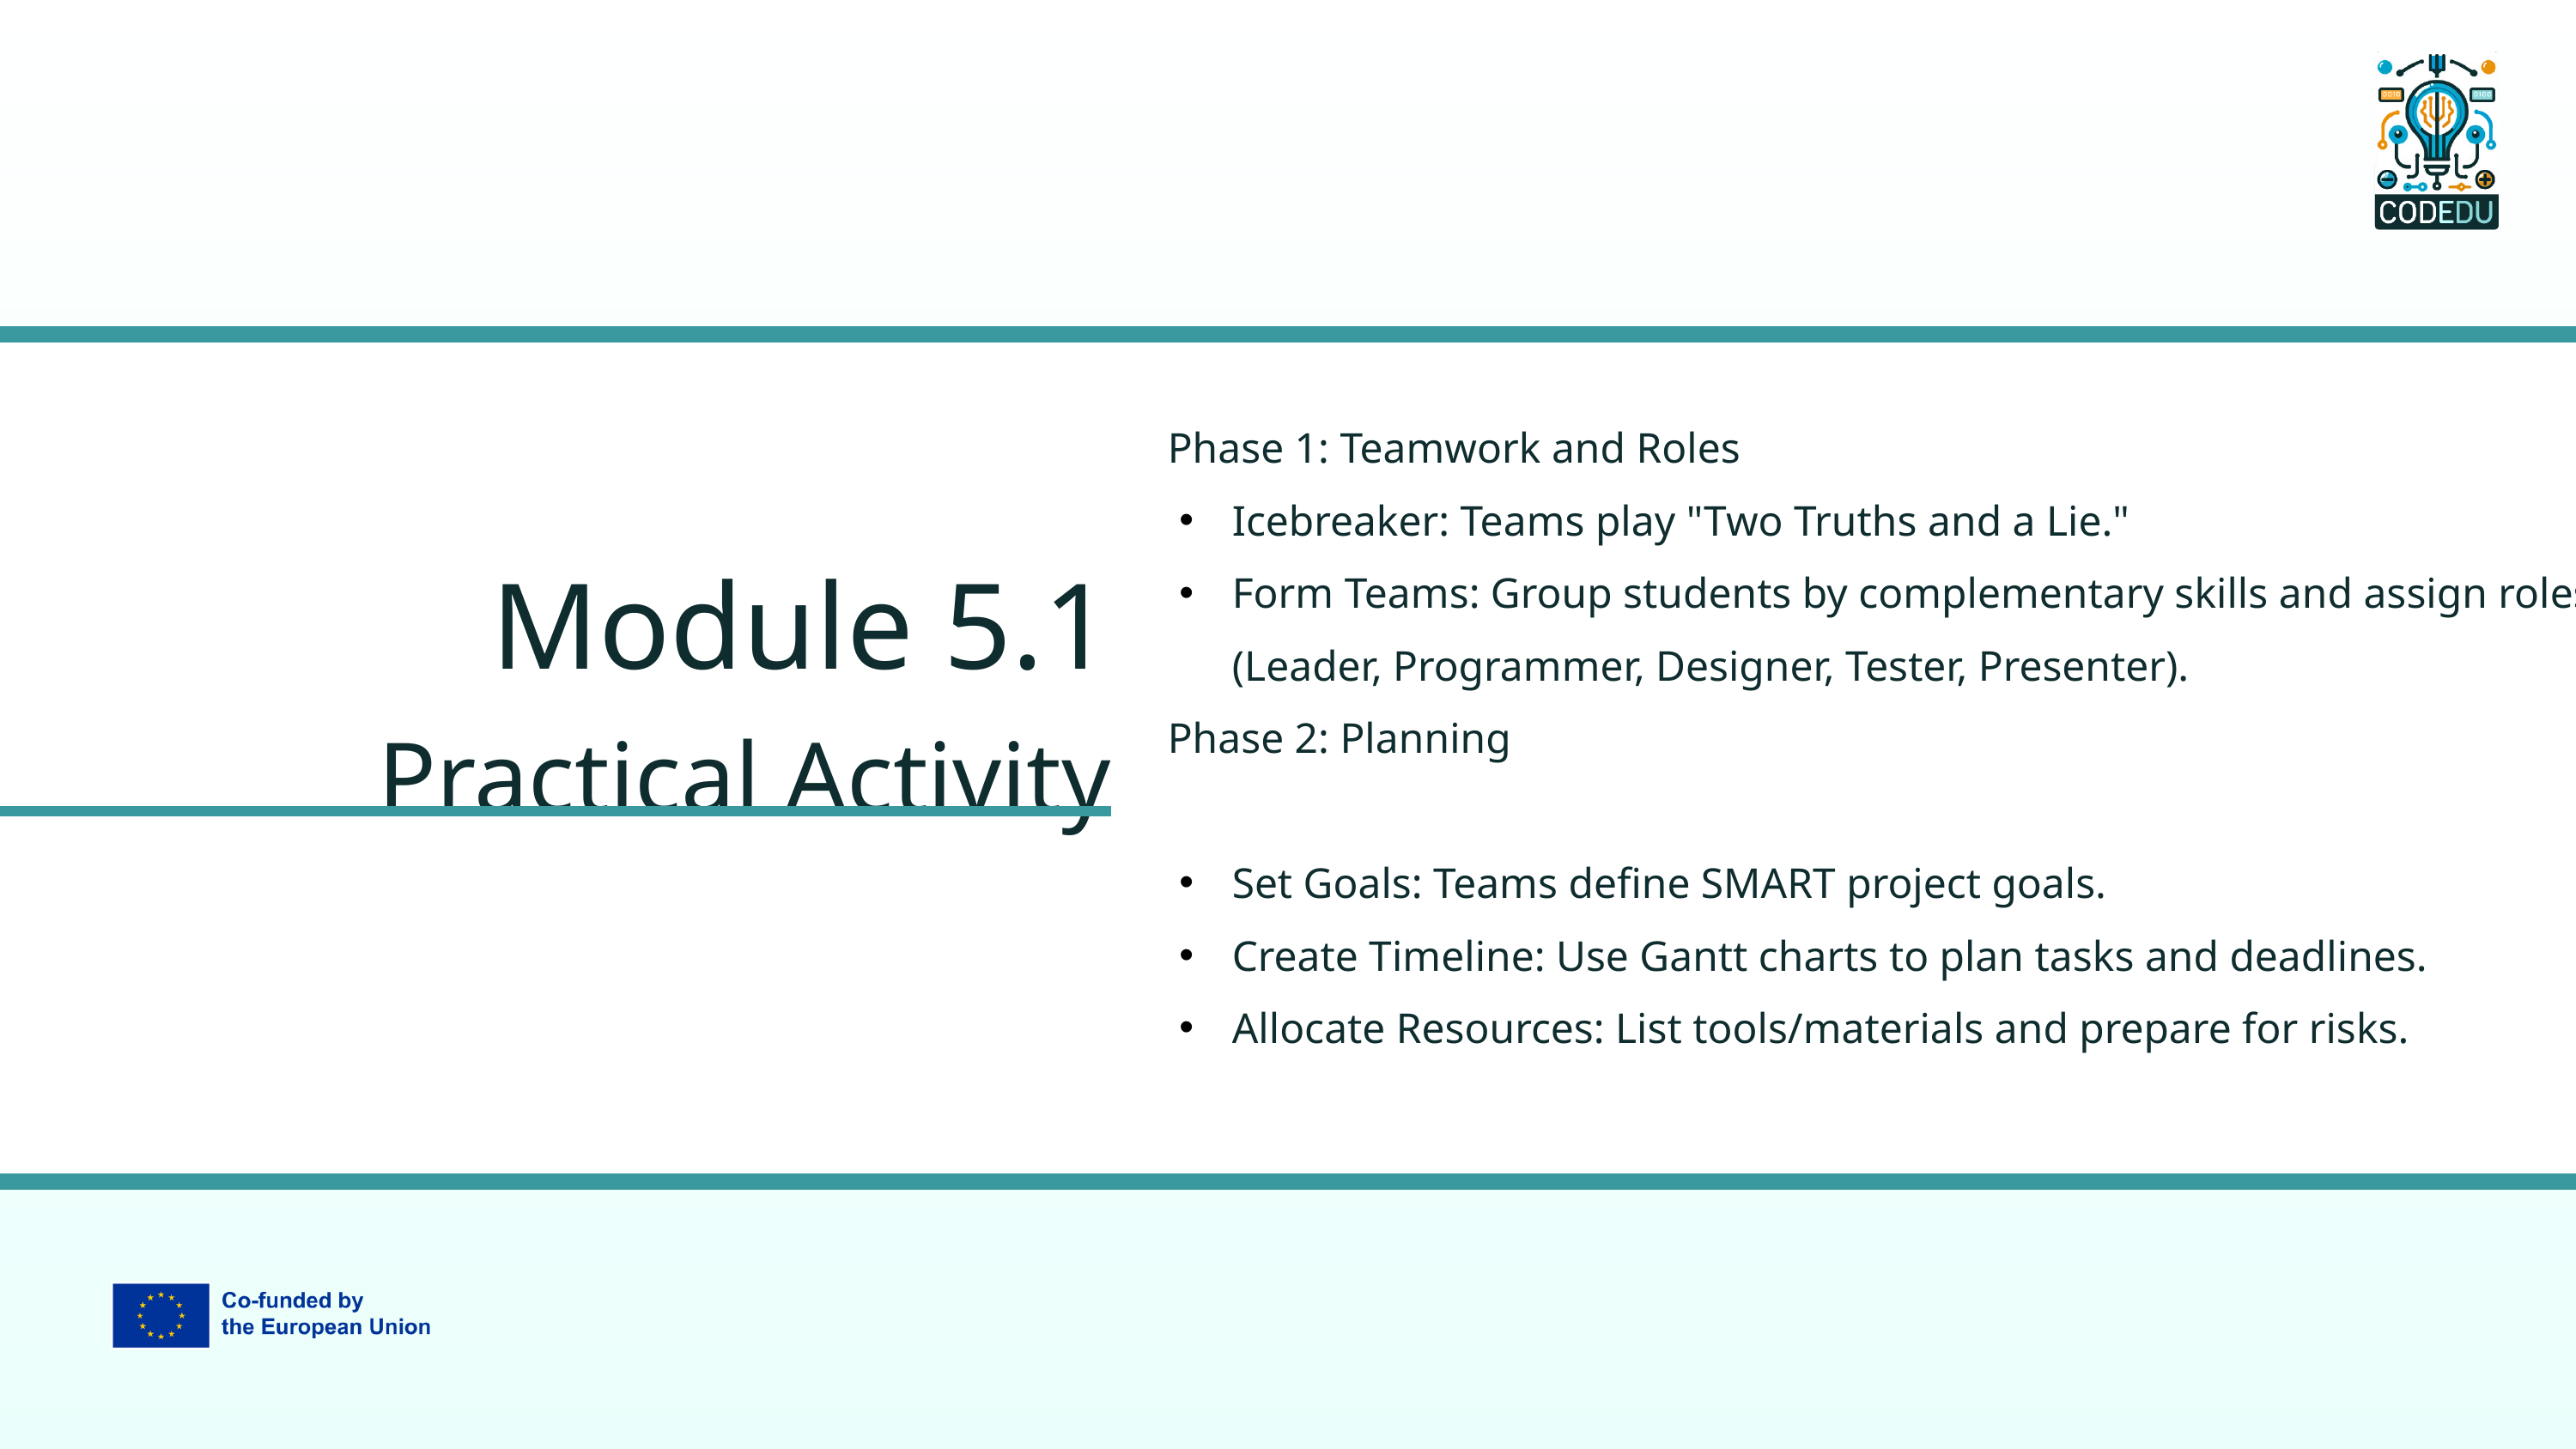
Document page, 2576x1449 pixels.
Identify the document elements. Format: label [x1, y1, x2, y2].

picture [2264, 0, 2576, 333]
text_box [107, 1278, 443, 1353]
text_box [0, 333, 2576, 1182]
